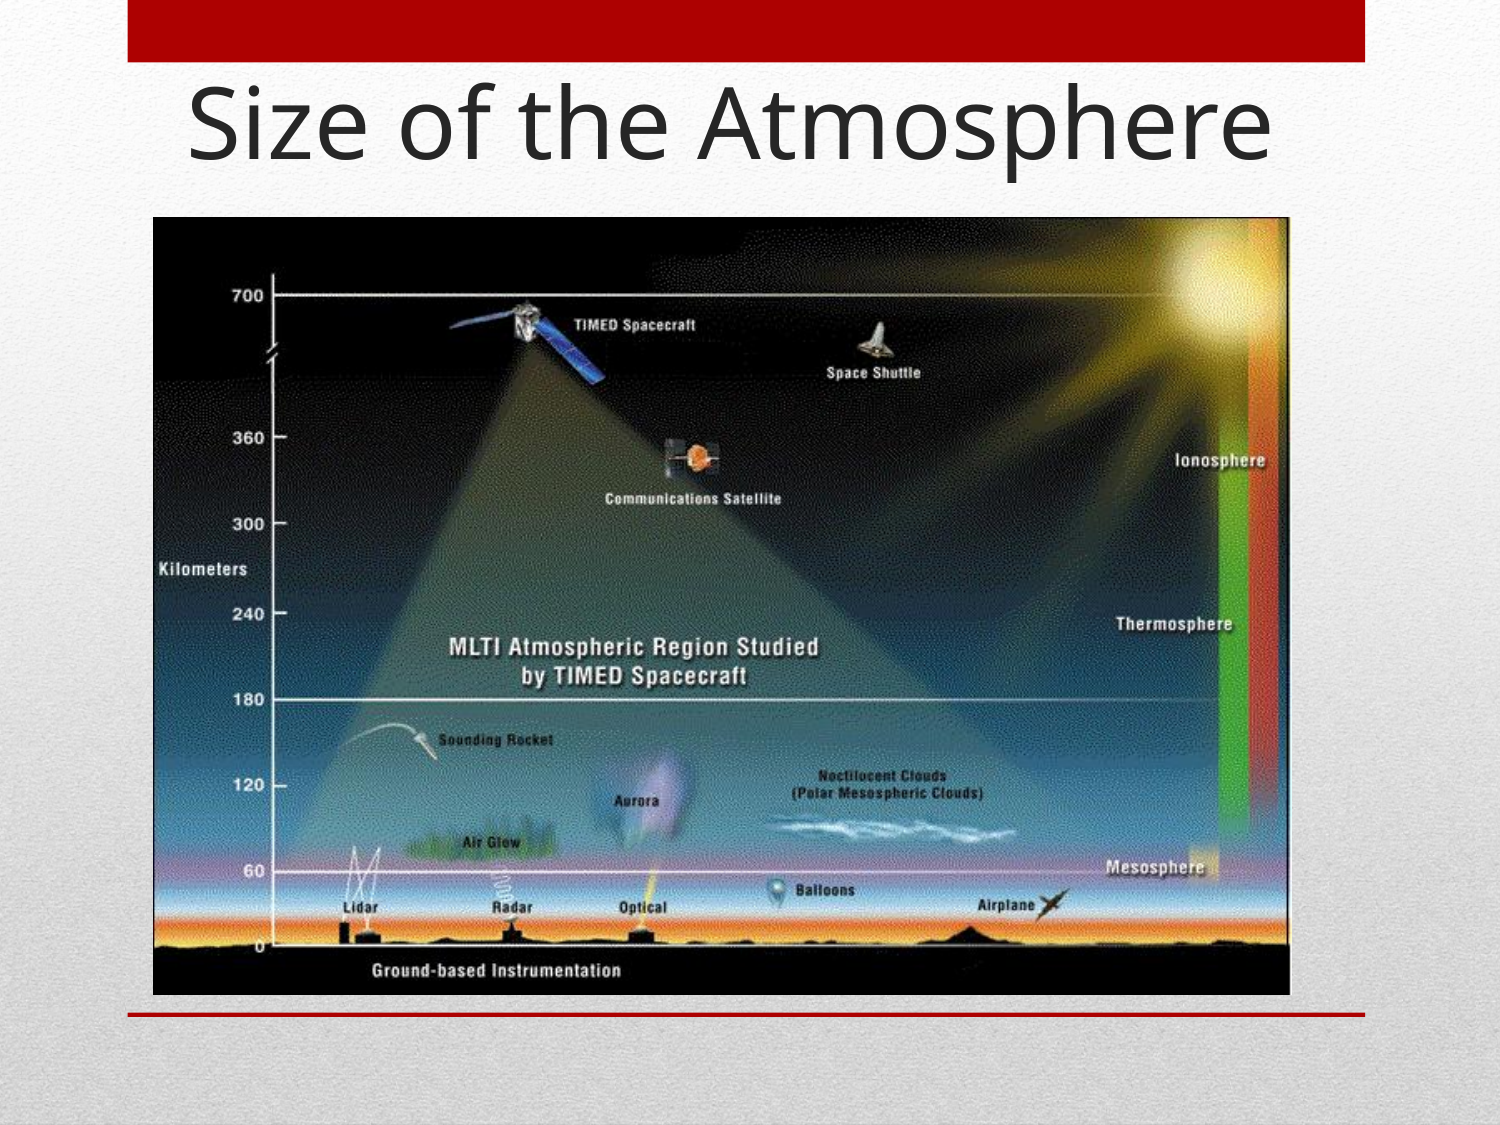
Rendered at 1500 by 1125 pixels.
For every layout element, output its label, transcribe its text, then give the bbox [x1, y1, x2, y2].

title Size of the Atmosphere [162, 0, 1300, 188]
picture [152, 217, 1292, 996]
